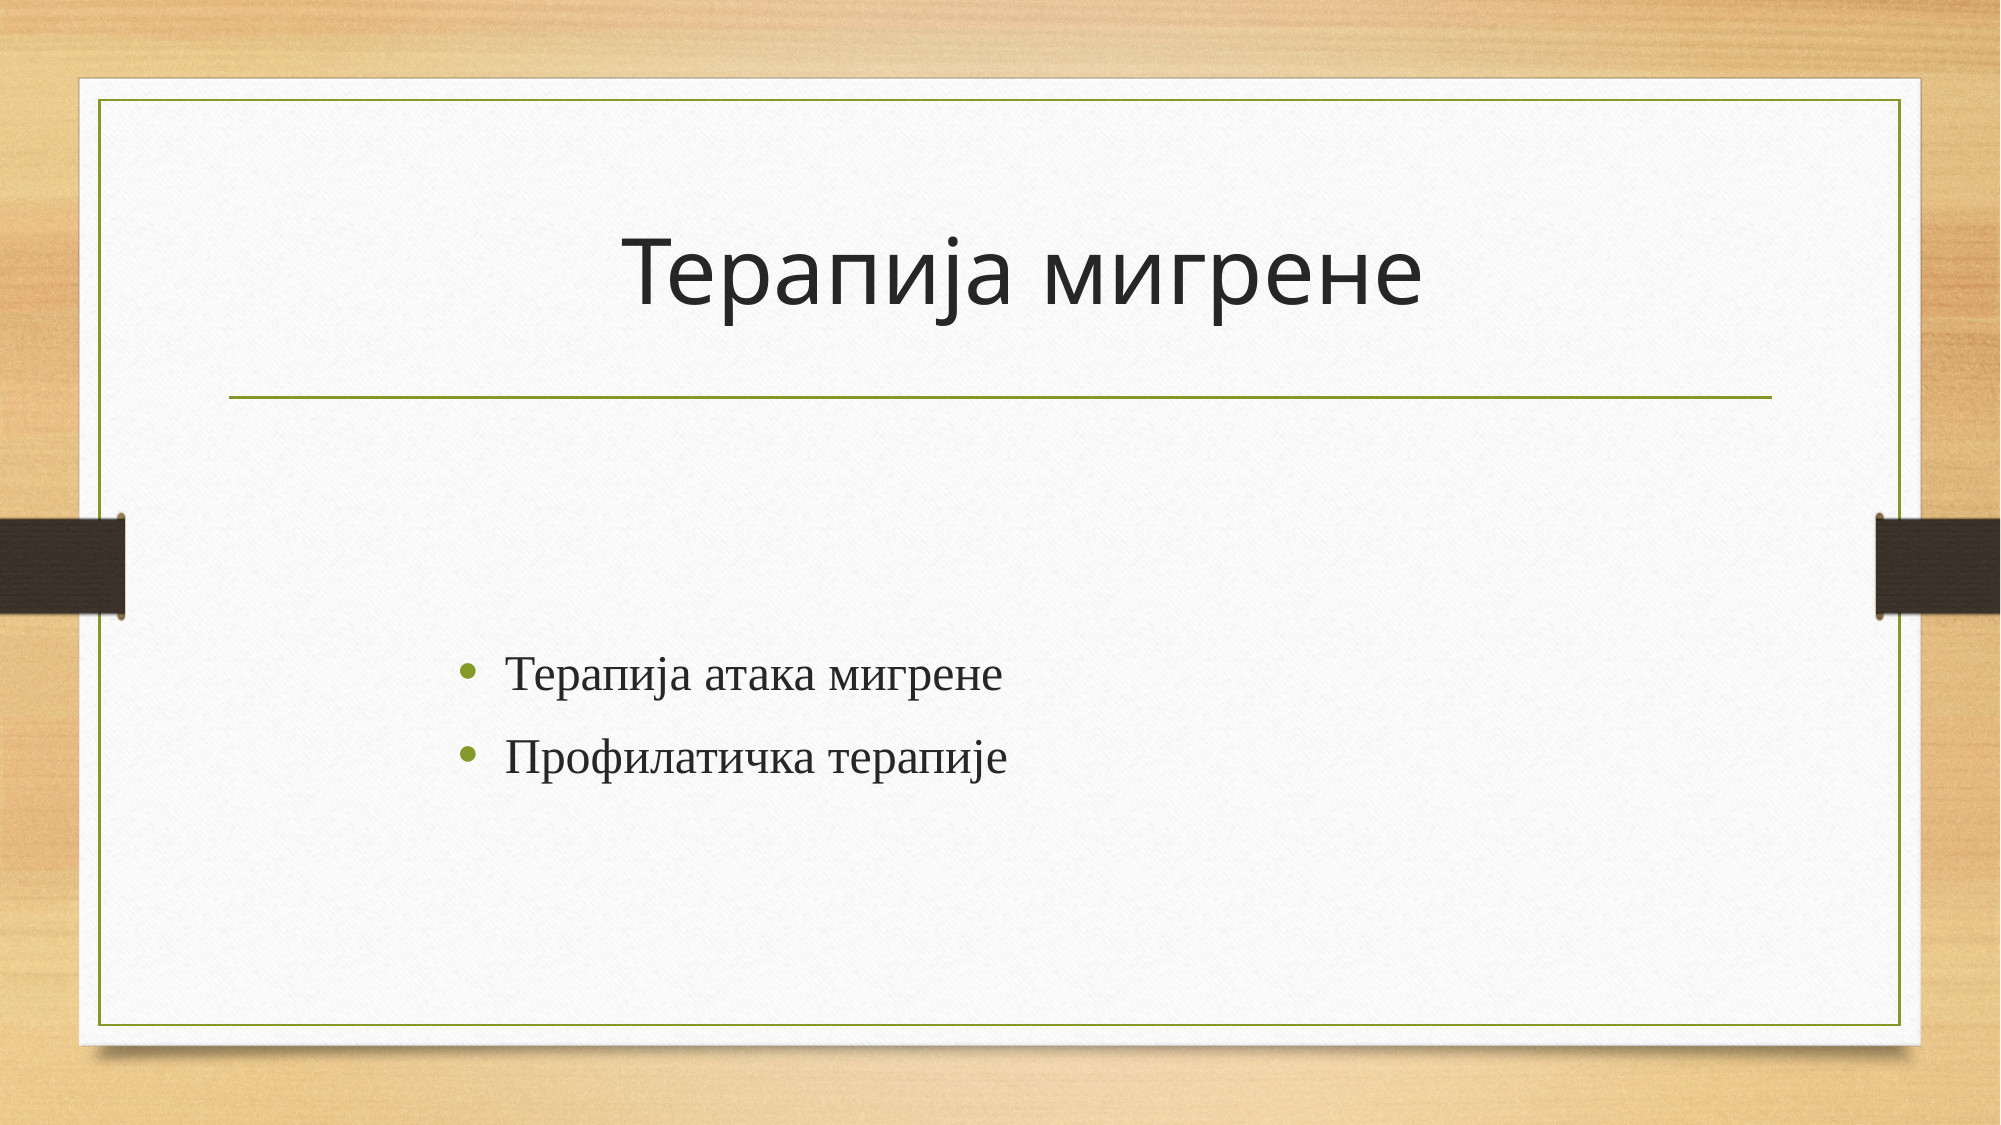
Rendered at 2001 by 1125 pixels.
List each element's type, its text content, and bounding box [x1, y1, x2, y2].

picture [0, 0, 2001, 1125]
list Терапија атака мигрене Профилатичка терапије [442, 550, 1559, 917]
title Терапија мигрене [212, 161, 1788, 375]
